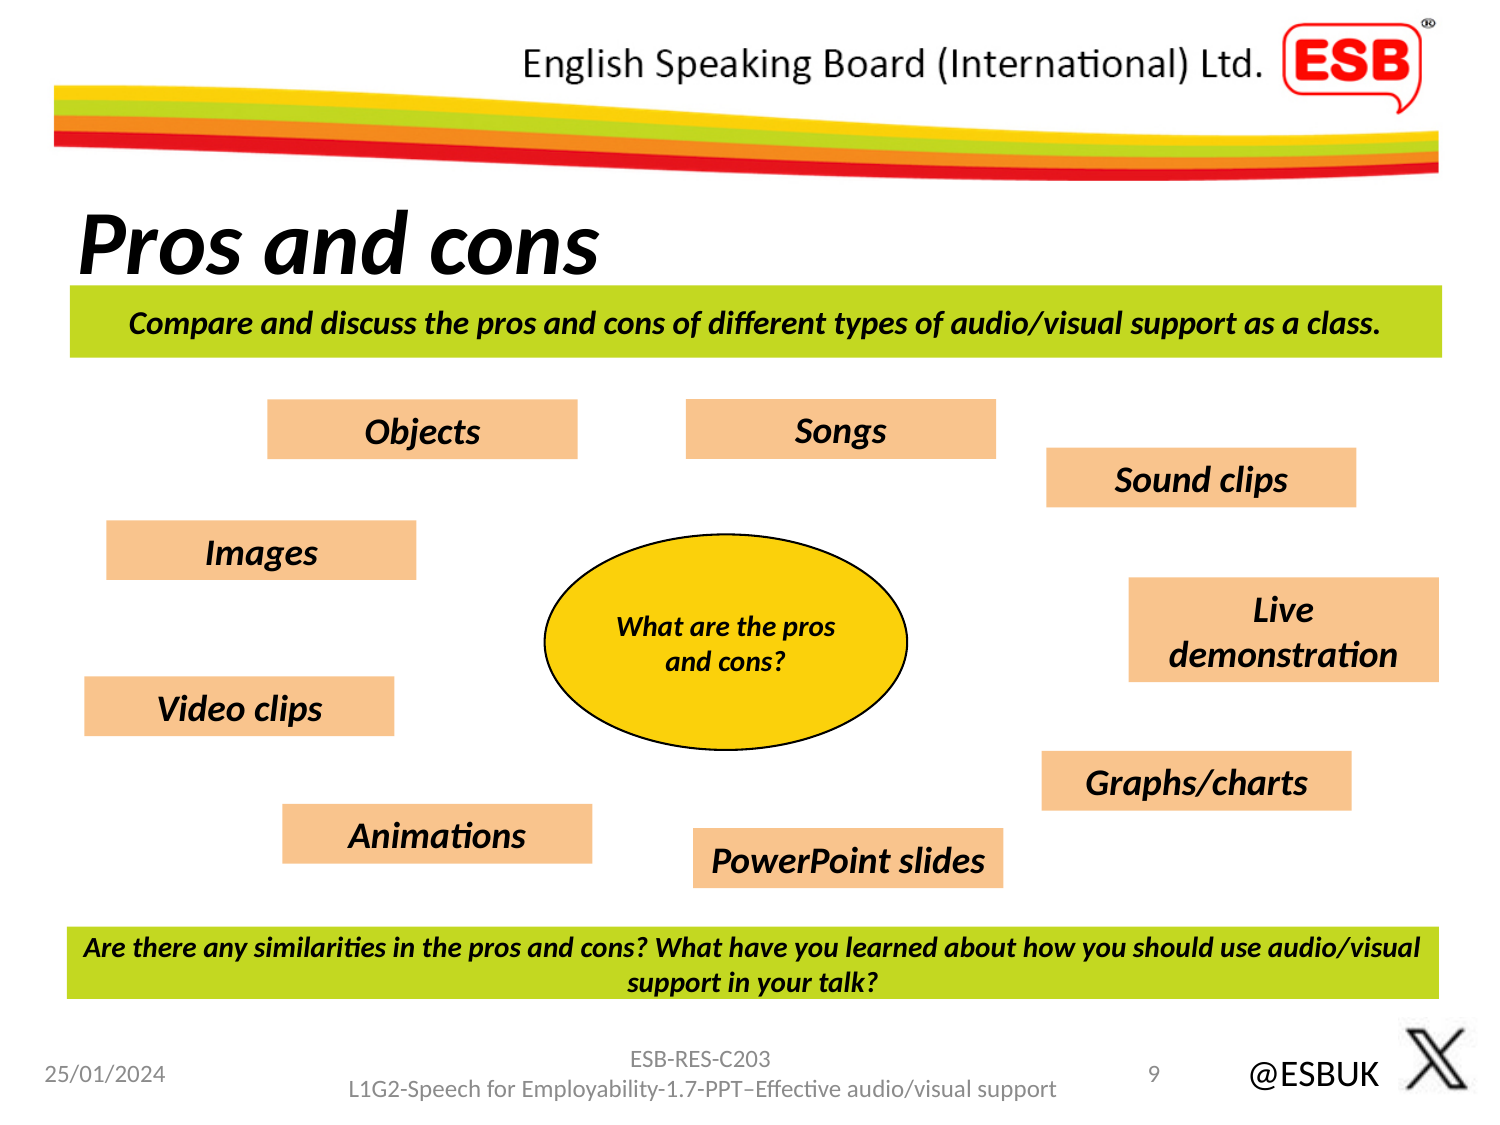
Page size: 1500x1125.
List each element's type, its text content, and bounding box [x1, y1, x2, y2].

text_box Are there any similarities in the pros and cons? What have you learned about how you should use audio/visual support in your talk? [66, 926, 1440, 1000]
footer ESB-RES-C203 L1G2-Speech for Employability-1.7-PPT–Effective audio/visual support [309, 1042, 930, 1103]
text_box Live demonstration [1128, 577, 1439, 683]
text_box Video clips [84, 676, 395, 737]
text_box Objects [267, 399, 578, 460]
text_box Images [106, 520, 417, 580]
picture [0, 0, 1500, 189]
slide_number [29, 1042, 309, 1103]
text_box Compare and discuss the pros and cons of different types of audio/visual support as a class. [69, 284, 1443, 359]
text_box Graphs/charts [1041, 750, 1352, 811]
text_box Animations [282, 803, 593, 864]
text_box PowerPoint slides [693, 828, 1004, 889]
title Pros and cons [62, 178, 1356, 313]
text_box What are the pros and cons? [543, 533, 909, 751]
text_box Sound clips [1046, 447, 1357, 508]
text_box Songs [685, 399, 997, 459]
slide_number 9 [930, 1042, 1176, 1103]
picture [1398, 1017, 1480, 1102]
